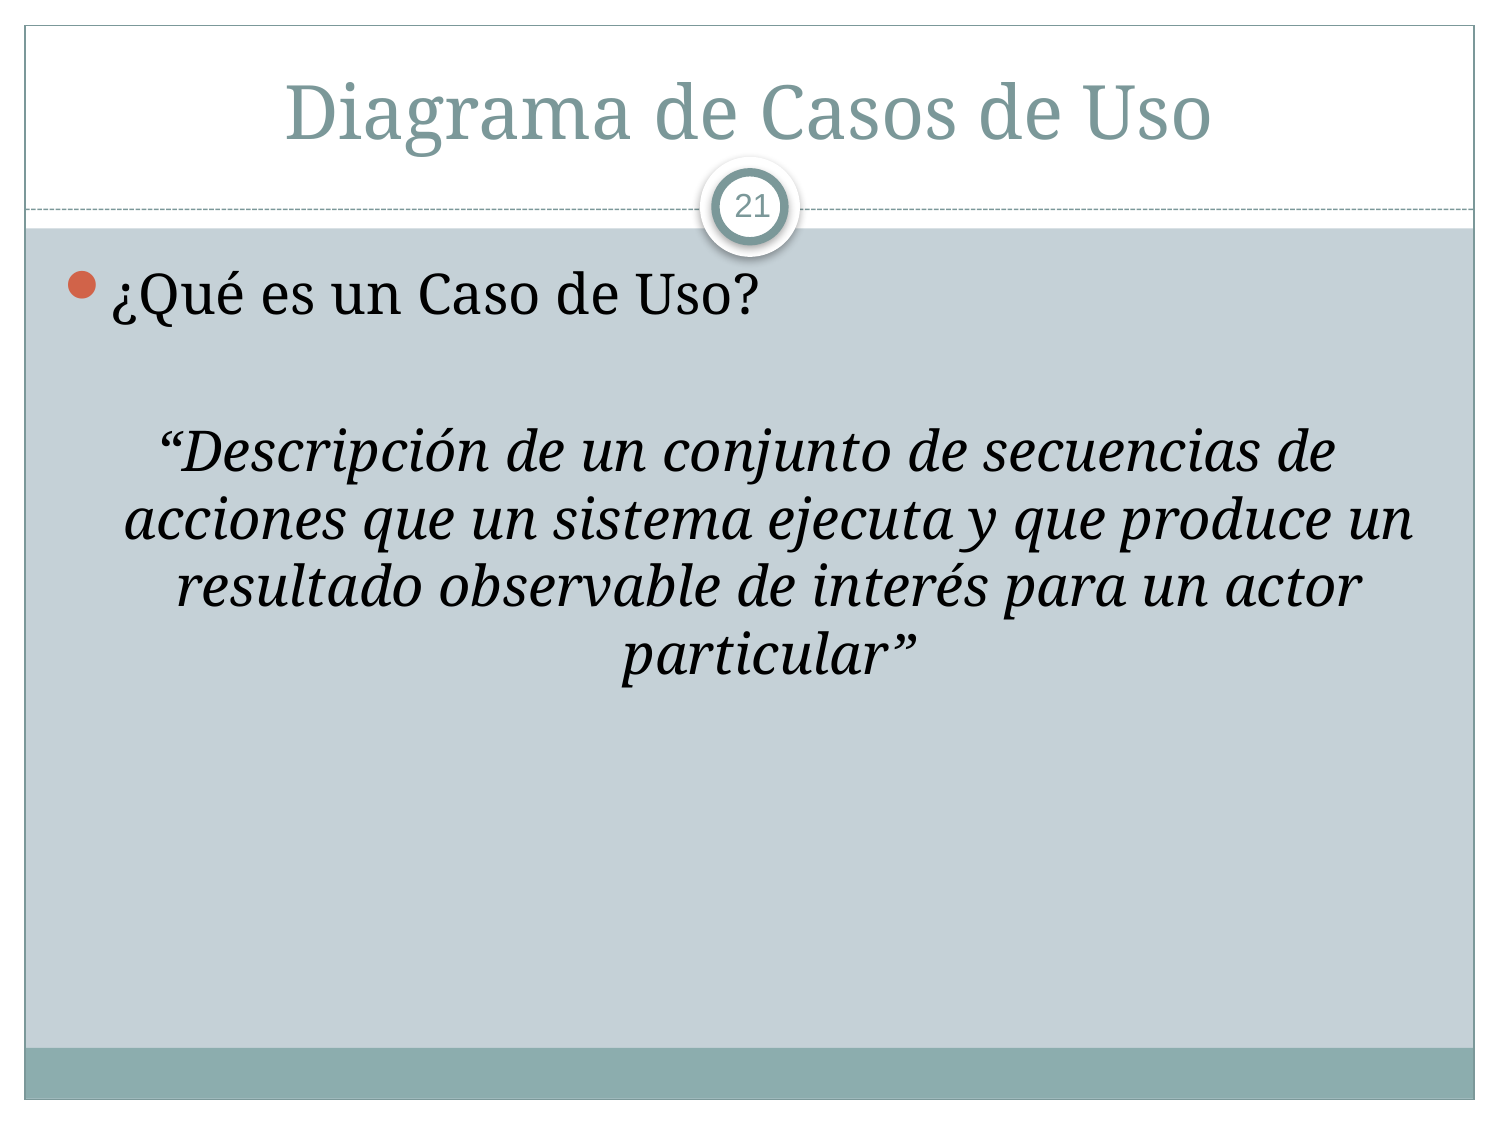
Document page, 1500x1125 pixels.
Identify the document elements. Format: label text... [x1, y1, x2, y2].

list ¿Qué es un Caso de Uso? “Descripción de un conjunto de secuencias de acciones que un sistema ejecuta y que produce un resultado observable de interés para un actor particular” [49, 250, 1445, 1001]
slide_number 21 [715, 168, 791, 241]
title Diagrama de Casos de Uso [49, 37, 1450, 162]
